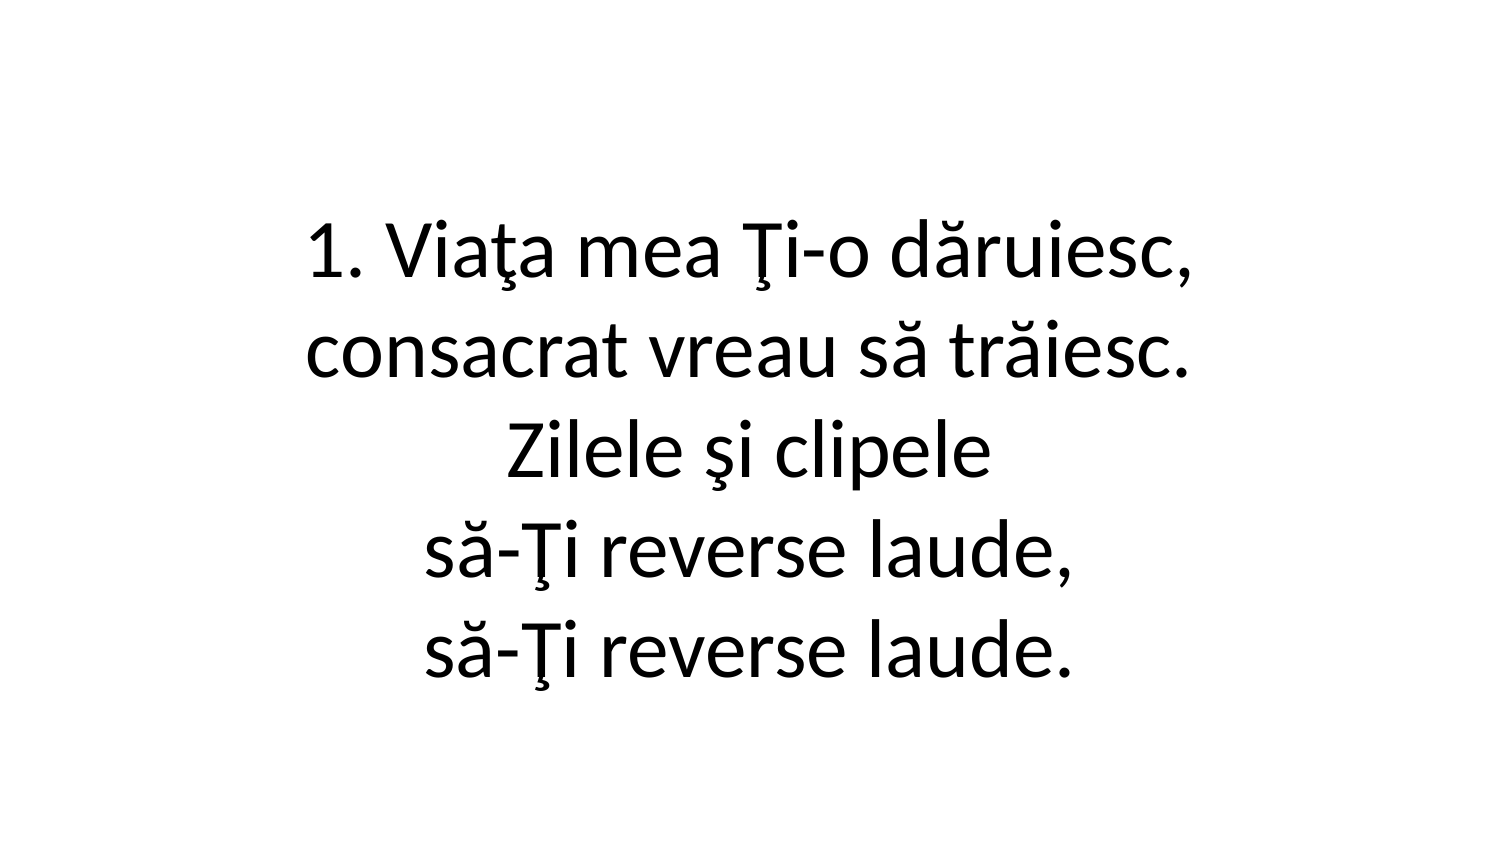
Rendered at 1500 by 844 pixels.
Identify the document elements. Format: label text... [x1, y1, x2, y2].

text_box 1. Viaţa mea Ţi-o dăruiesc, consacrat vreau să trăiesc. Zilele şi clipele să-Ţi reverse laude, să-Ţi reverse laude. [288, 142, 1212, 702]
